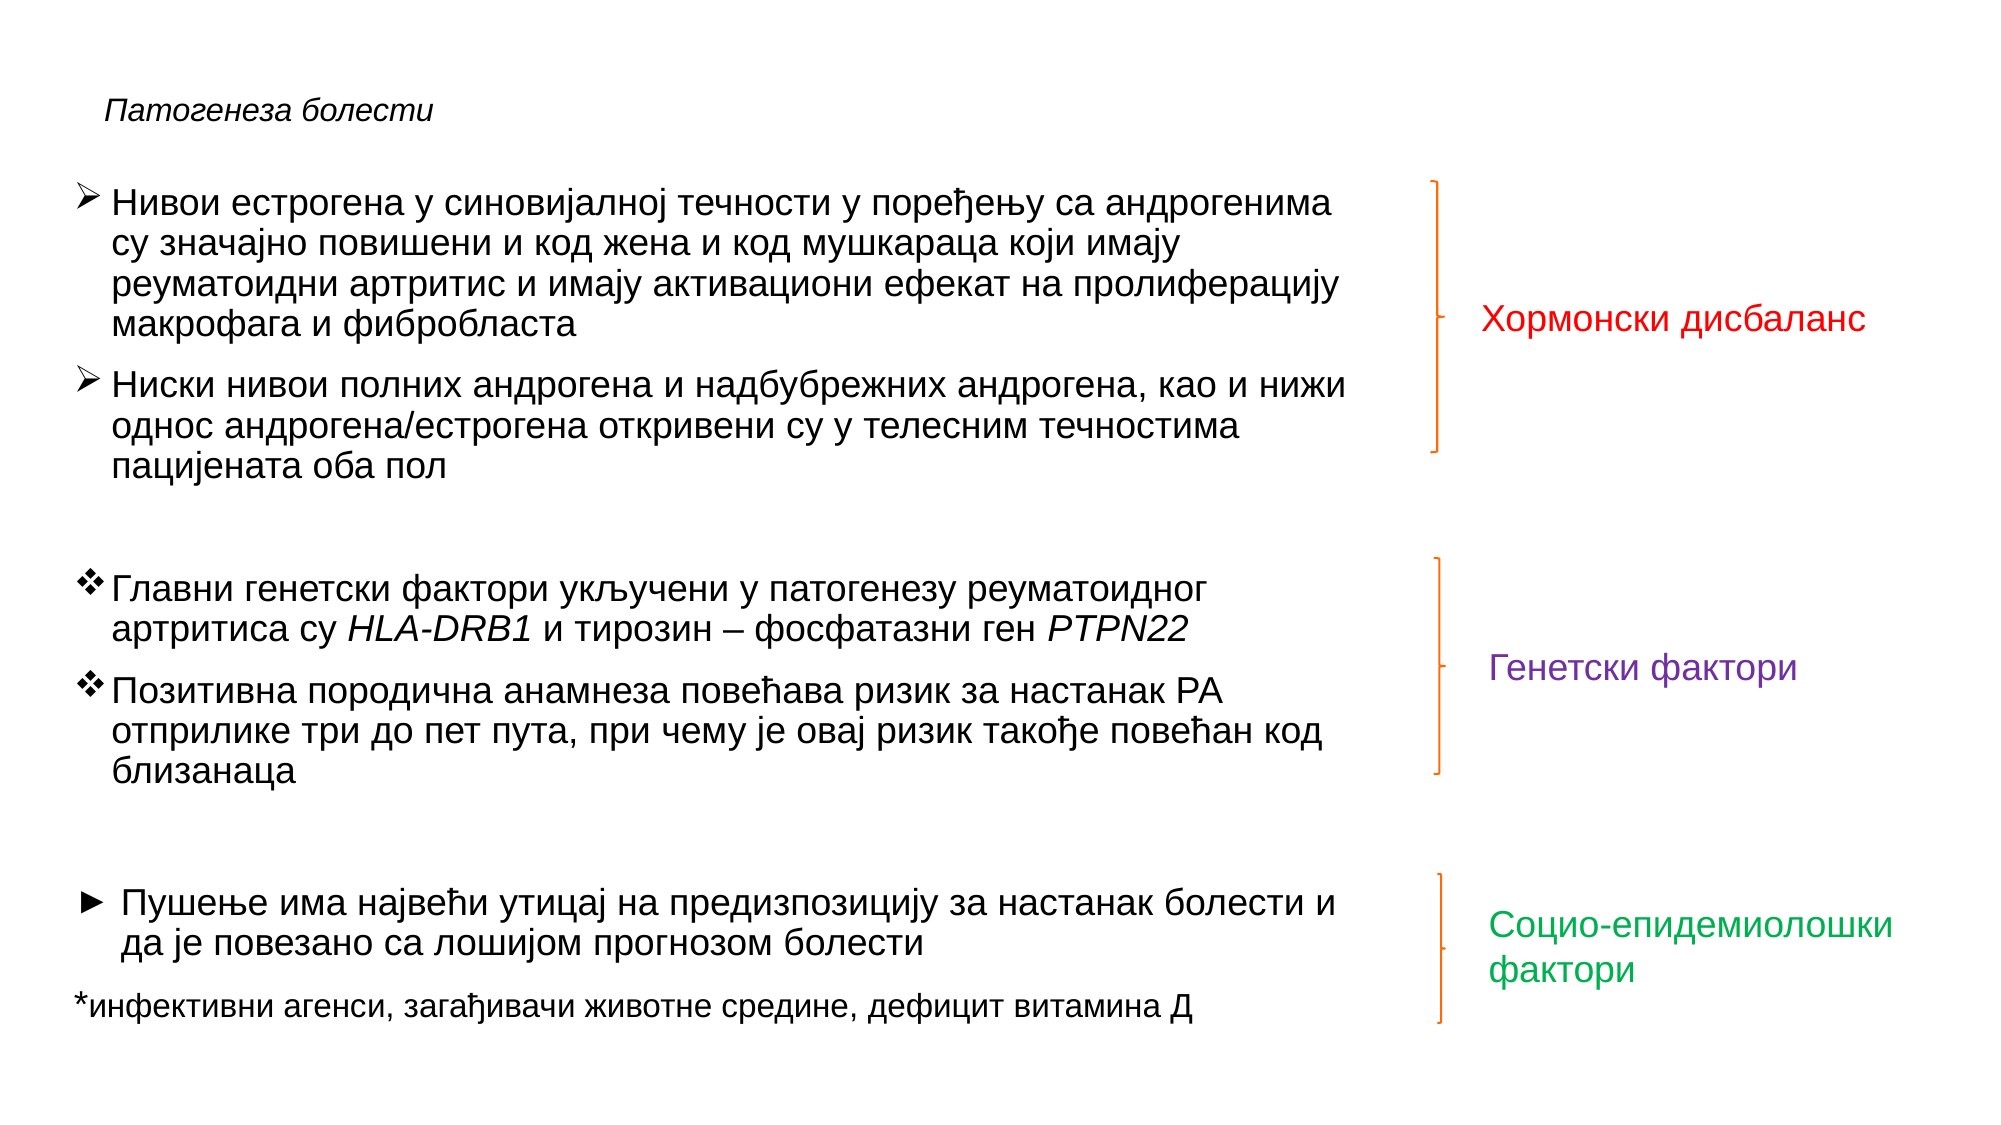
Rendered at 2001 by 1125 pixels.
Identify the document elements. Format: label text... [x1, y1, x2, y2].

title Патогенеза болести [80, 61, 1806, 176]
text_box Социо-епидемиолошки фактори [1473, 893, 1965, 998]
text_box [1430, 181, 1445, 453]
text_box [1433, 557, 1446, 775]
text_box Генетски фактори [1473, 635, 1931, 696]
list Нивои естрогена у синовијалној течности у поређењу са андрогенима су значајно повишени и код жена и код мушкараца који имају реуматоидни артритис и имају активациони ефекат на пролиферацију макрофага и фибробласта Ниски нивои полних андрогена и надбубрежних андрогена, као и нижи однос андрогена/естрогена откривени су у телесним течностима пацијената оба пол Главни генетски фактори укључени у патогенезу реуматоидног артритиса су HLA-DRB1 и тирозин – фосфатазни ген PTPN22 Позитивна породична анамнеза повећава ризик за настанак РА отприлике три до пет пута, при чему је овај ризик такође повећан код близанаца Пушење има највећи утицај на предизпозицију за настанак болести и да је повезано са лошијом прогнозом болести *инфективни агенси, загађивачи животне средине, дефицит витамина Д [58, 175, 1382, 1071]
text_box [1437, 873, 1445, 1024]
text_box Хормонски дисбаланс [1466, 286, 1939, 347]
